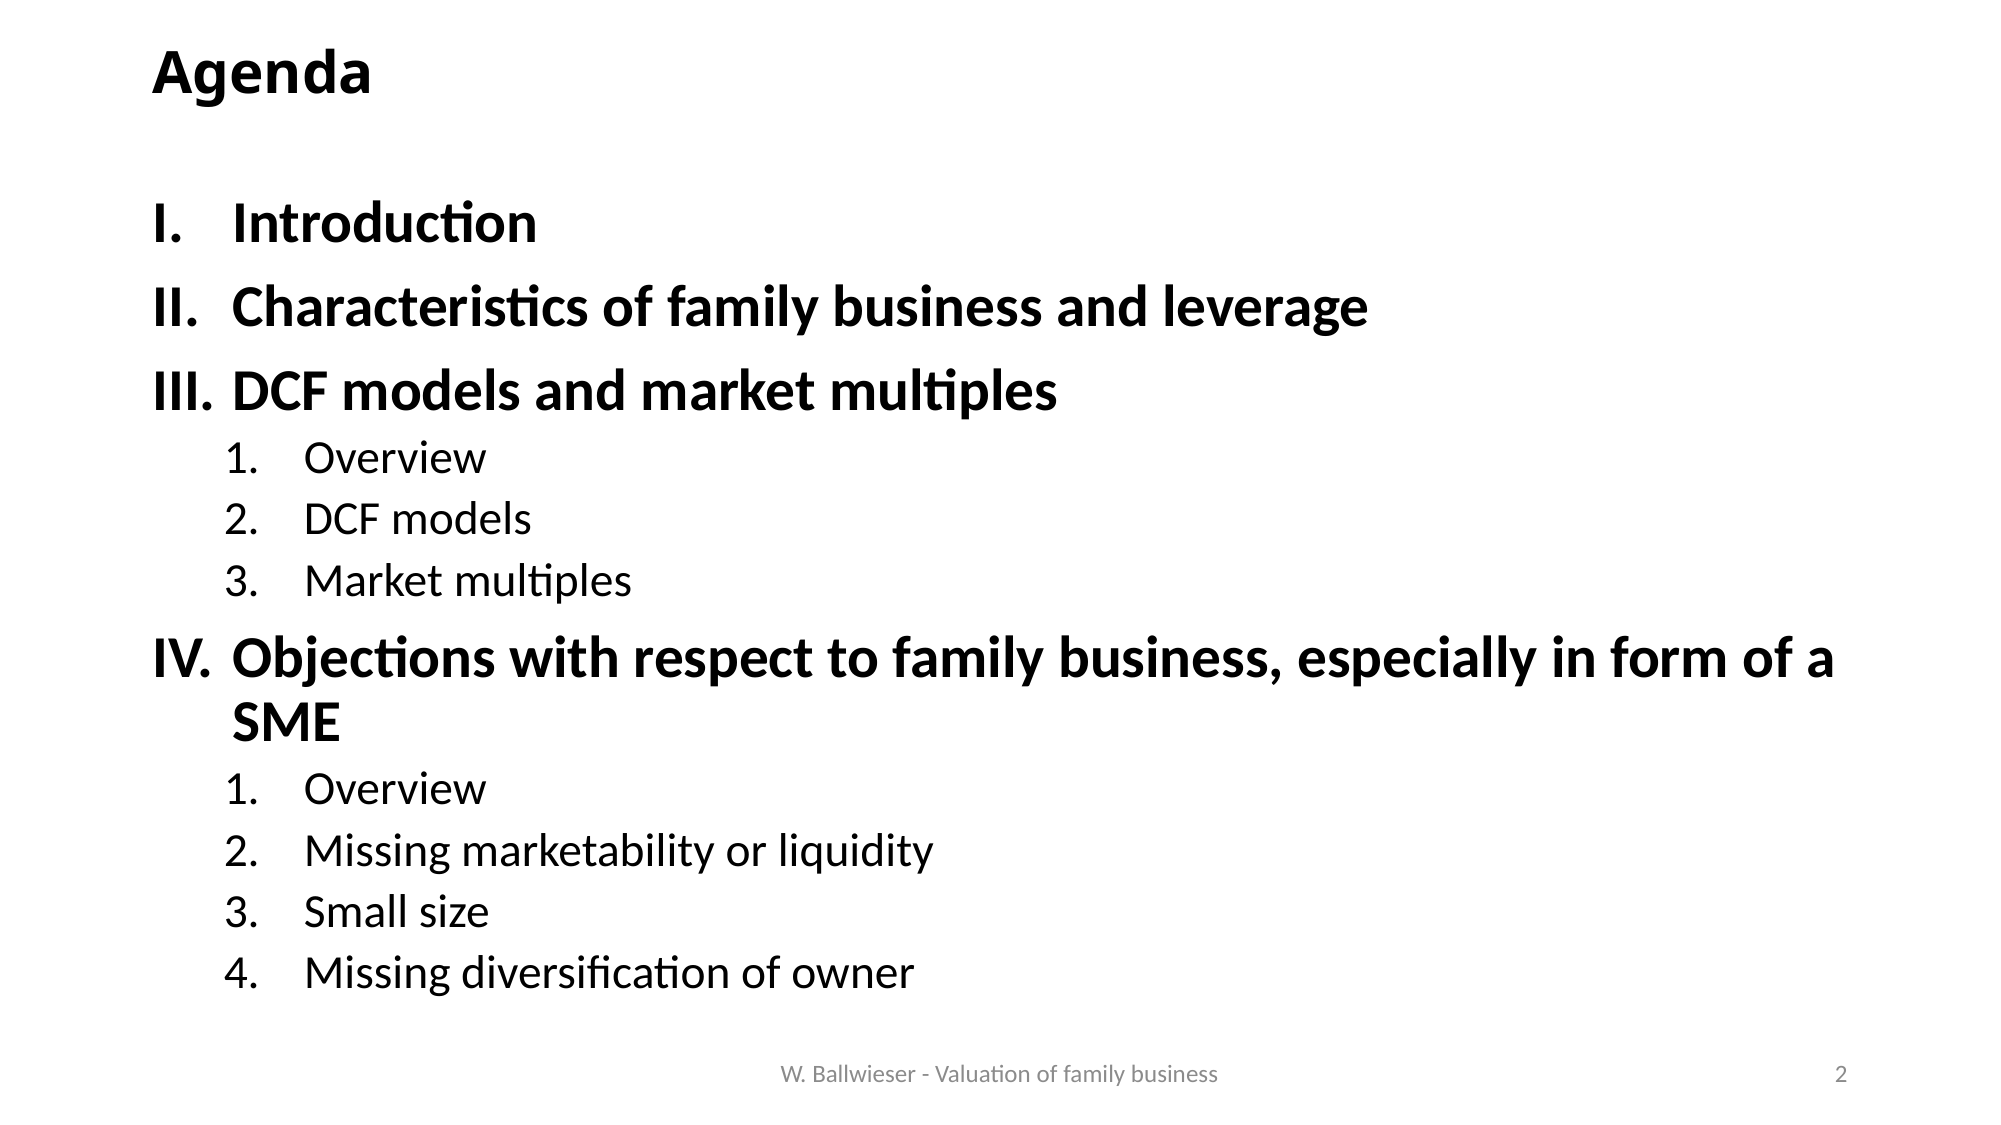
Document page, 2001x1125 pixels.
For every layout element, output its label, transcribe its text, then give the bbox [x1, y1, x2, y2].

title Agenda [137, 0, 1863, 149]
footer W. Ballwieser - Valuation of family business [662, 1042, 1338, 1103]
slide_number 2 [1412, 1042, 1863, 1103]
list Introduction Characteristics of family business and leverage DCF models and market multiples Overview DCF models Market multiples Objections with respect to family business, especially in form of a SME Overview Missing marketability or liquidity Small size Missing diversification of owner [137, 183, 1863, 1014]
